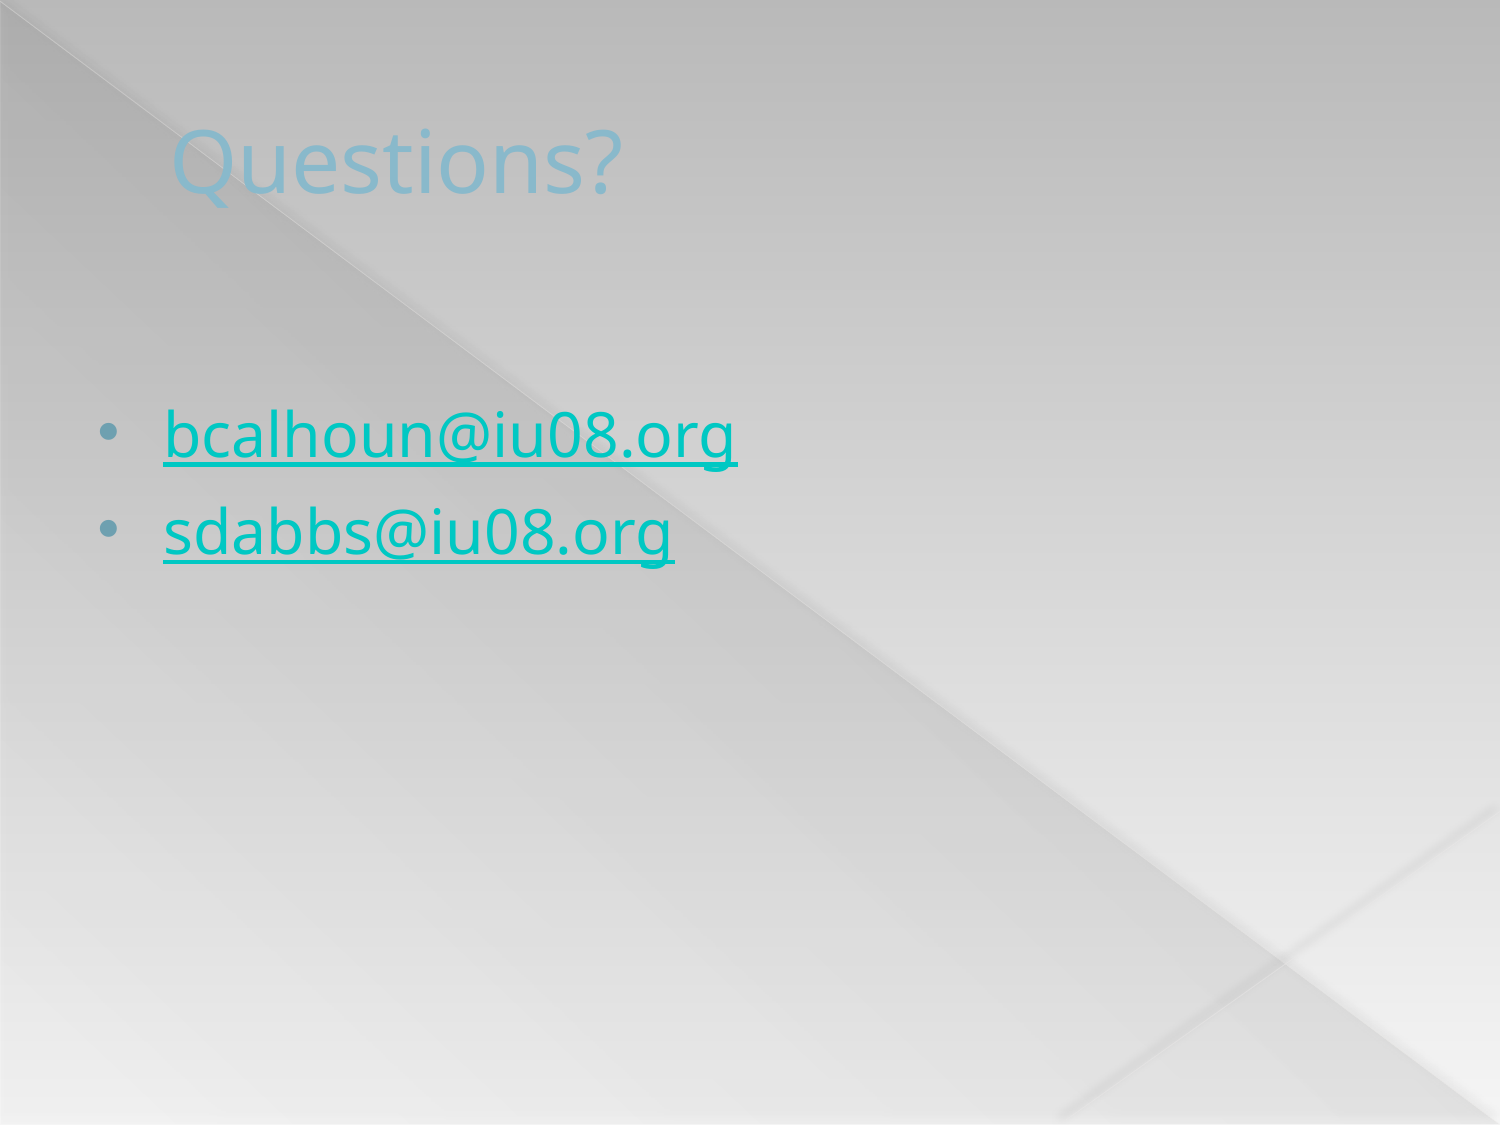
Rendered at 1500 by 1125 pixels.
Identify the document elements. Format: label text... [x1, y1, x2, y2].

list bcalhoun@iu08.org sdabbs@iu08.org [75, 387, 1338, 938]
title Questions? [75, 43, 1425, 274]
